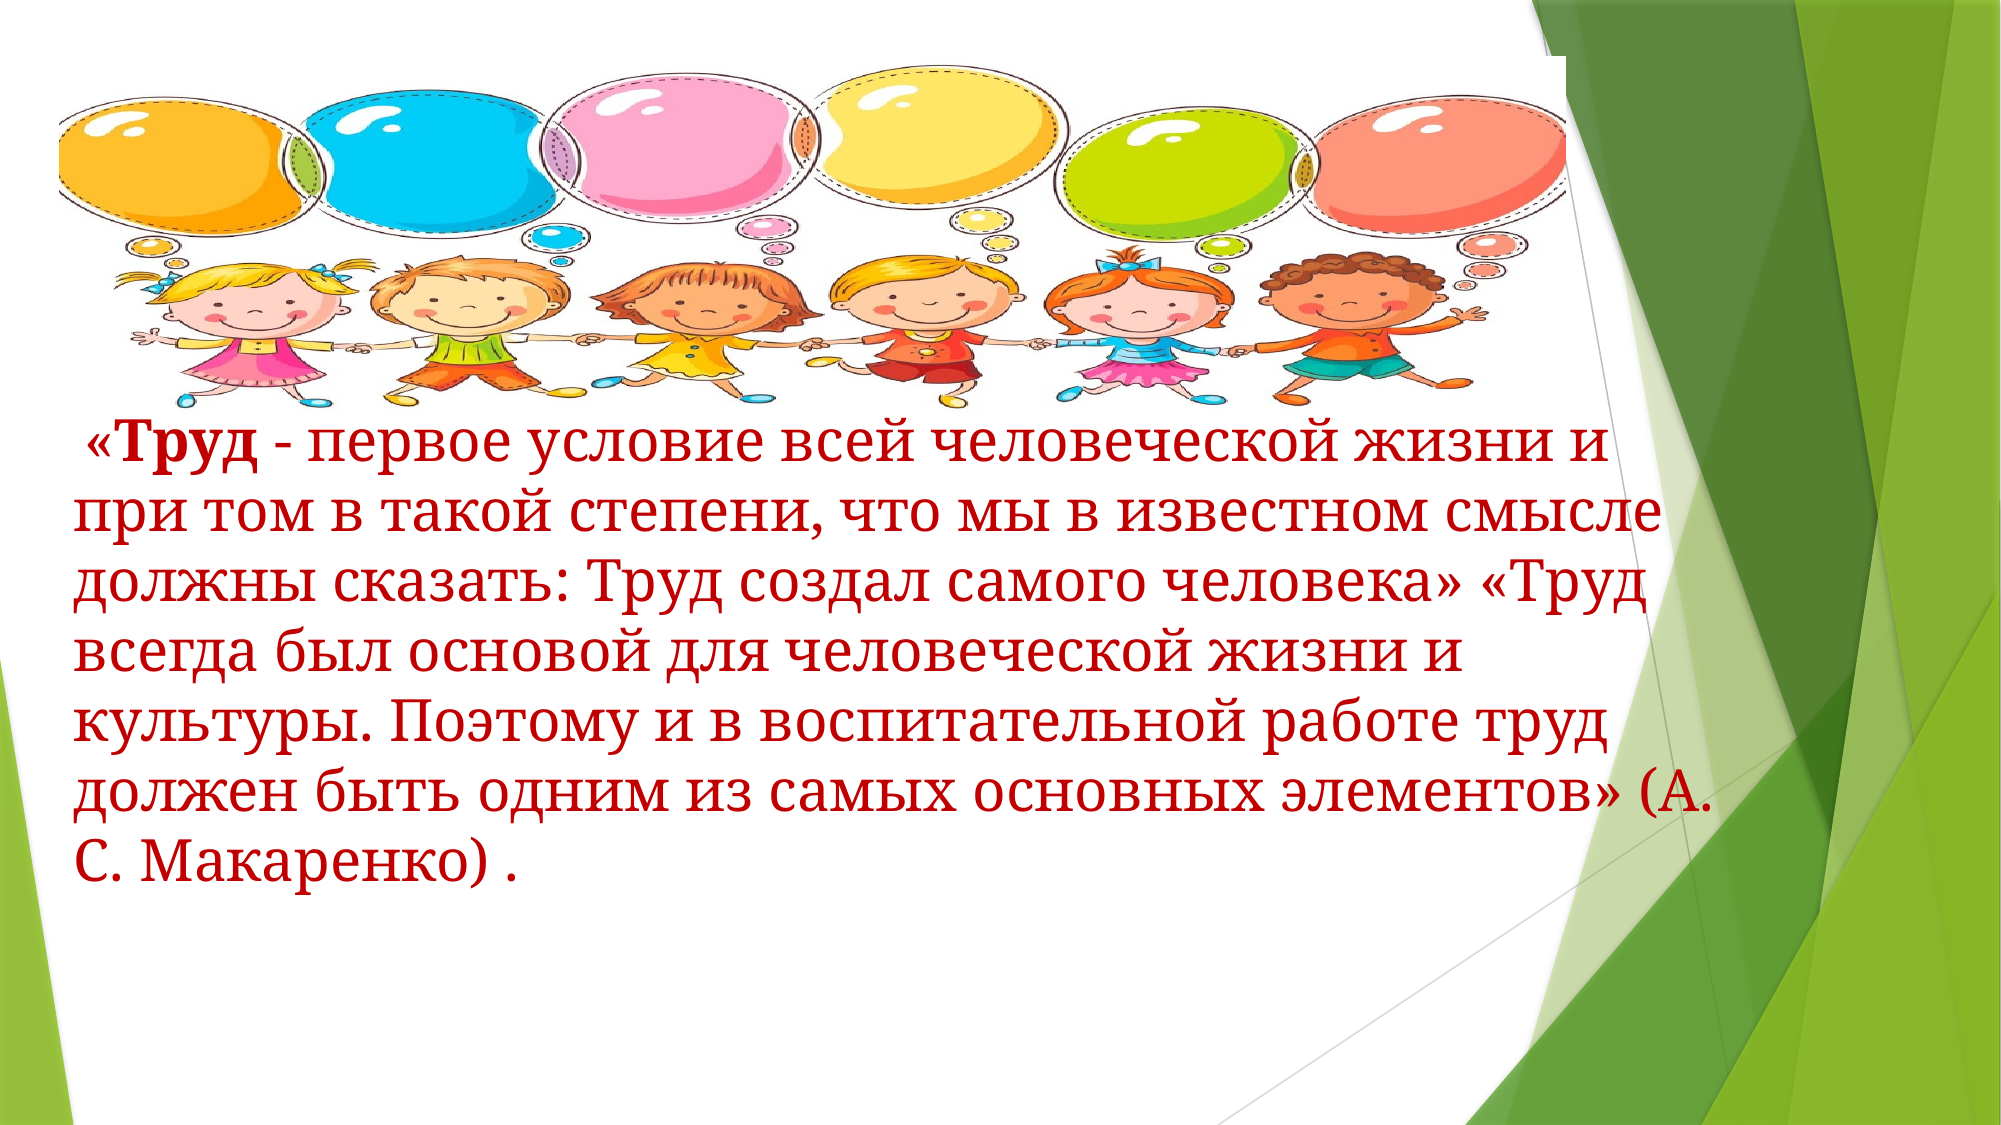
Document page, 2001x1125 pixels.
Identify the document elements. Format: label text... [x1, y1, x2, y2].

picture [58, 56, 1566, 417]
text_box «Труд - первое условие всей человеческой жизни и при том в такой степени, что мы в известном смысле должны сказать: Труд создал самого человека» «Труд всегда был основой для человеческой жизни и культуры. Поэтому и в воспитательной работе труд должен быть одним из самых основных элементов» (А. С. Макаренко) . [59, 395, 1733, 901]
